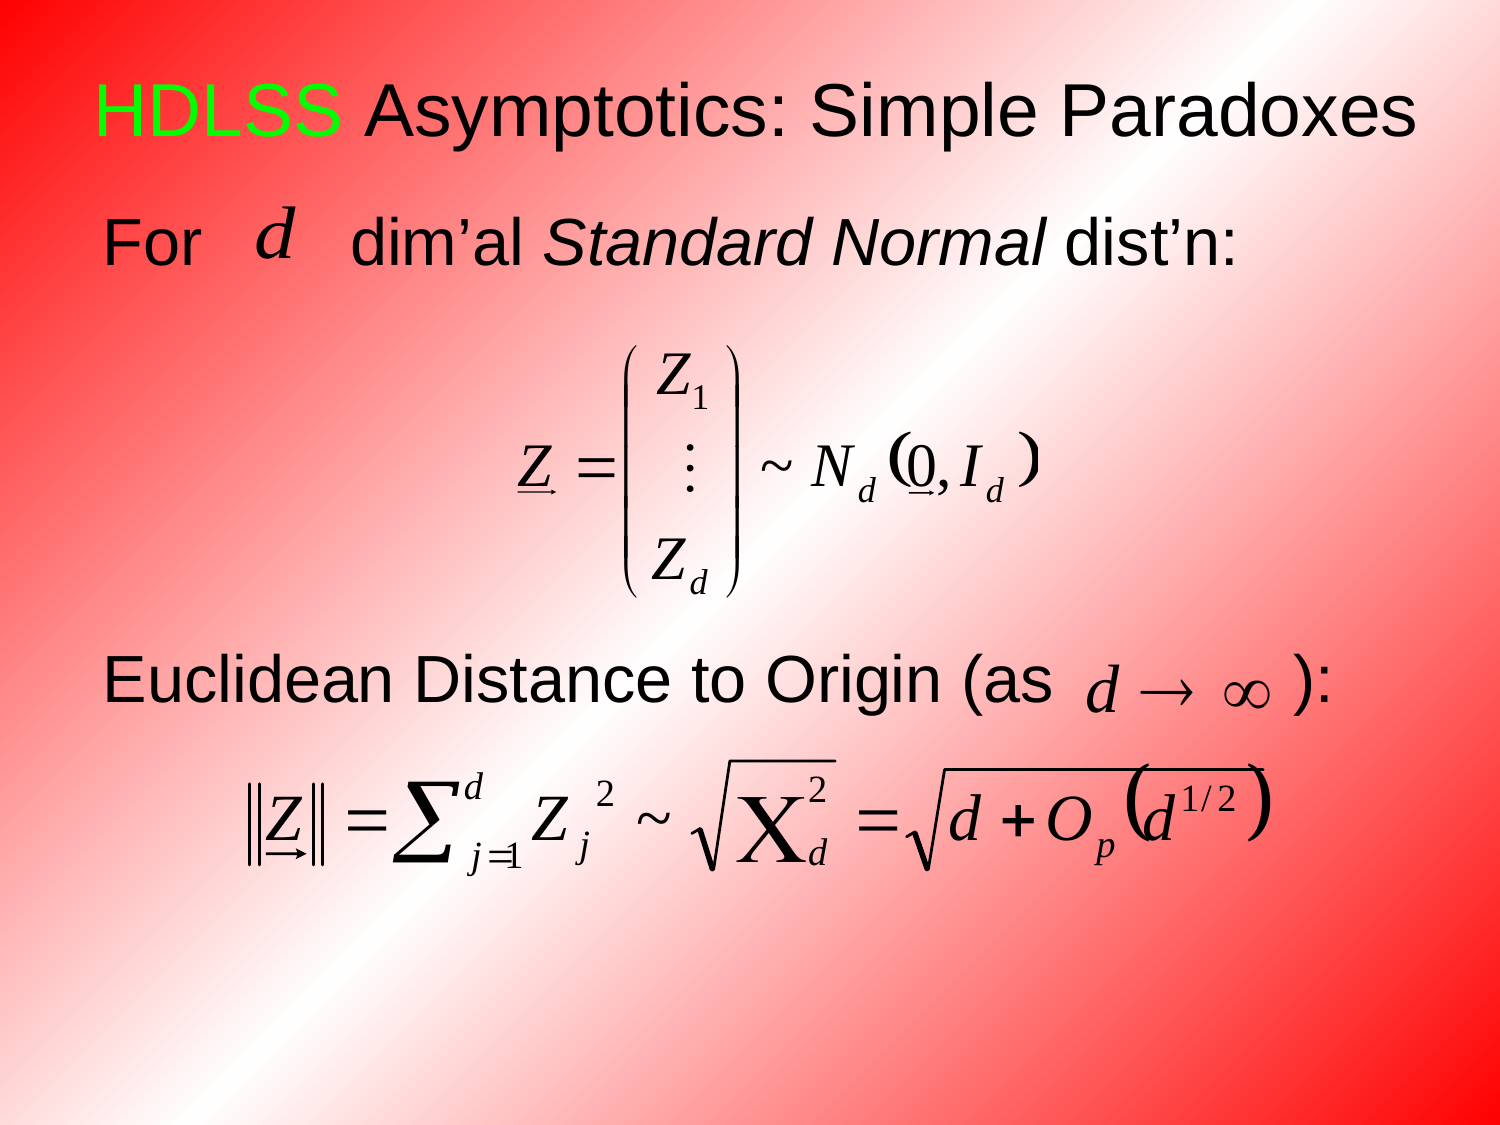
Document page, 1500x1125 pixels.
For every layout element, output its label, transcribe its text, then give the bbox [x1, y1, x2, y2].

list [249, 199, 313, 269]
title HDLSS Asymptotics: Simple Paradoxes [50, 24, 1463, 188]
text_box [512, 337, 1038, 606]
list For dim’al Standard Normal dist’n: Euclidean Distance to Origin (as ): [87, 174, 1409, 1013]
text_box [237, 747, 1276, 891]
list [1074, 649, 1286, 730]
